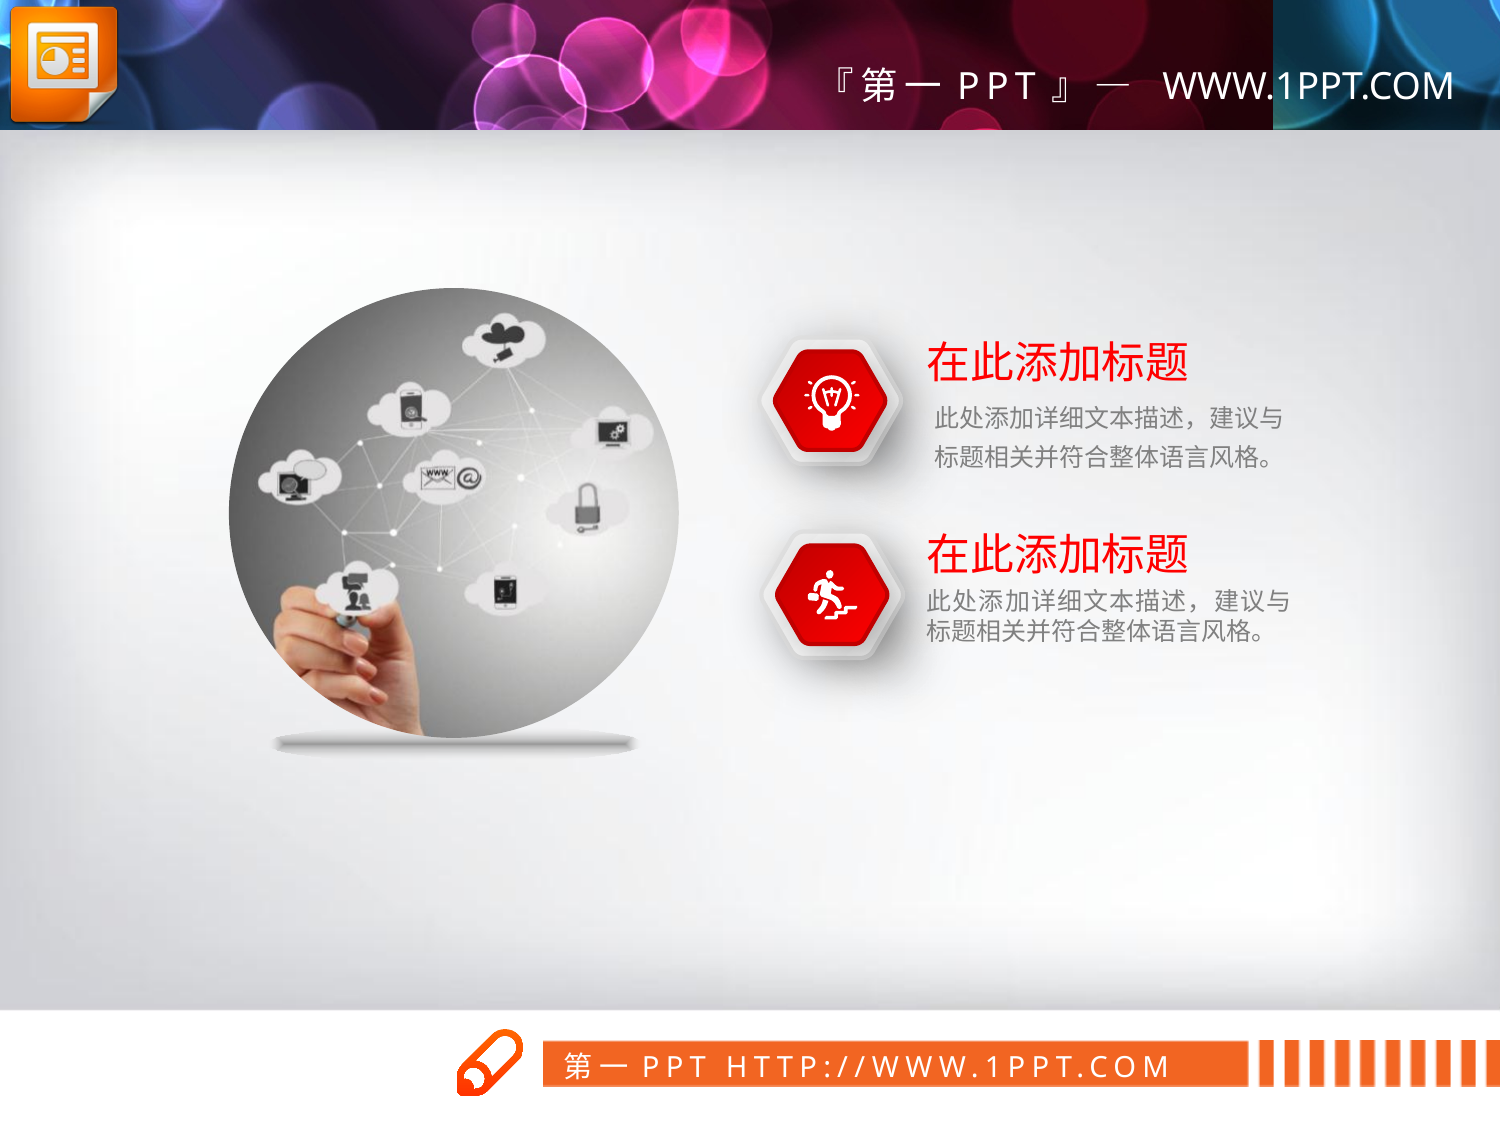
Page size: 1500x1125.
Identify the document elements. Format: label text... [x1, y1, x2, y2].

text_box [758, 317, 961, 570]
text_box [807, 569, 858, 620]
text_box 此处添加详细文本描述，建议与标题相关并符合整体语言风格。 [967, 578, 1307, 653]
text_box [803, 374, 860, 431]
text_box 在此添加标题 [965, 327, 1238, 395]
picture [543, 1040, 1500, 1087]
text_box 在此添加标题 [967, 519, 1238, 578]
picture [0, 0, 1500, 1012]
text_box 此处添加详细文本描述，建议与标题相关并符合整体语言风格。 [965, 385, 1307, 479]
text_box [760, 576, 963, 764]
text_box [228, 287, 679, 763]
